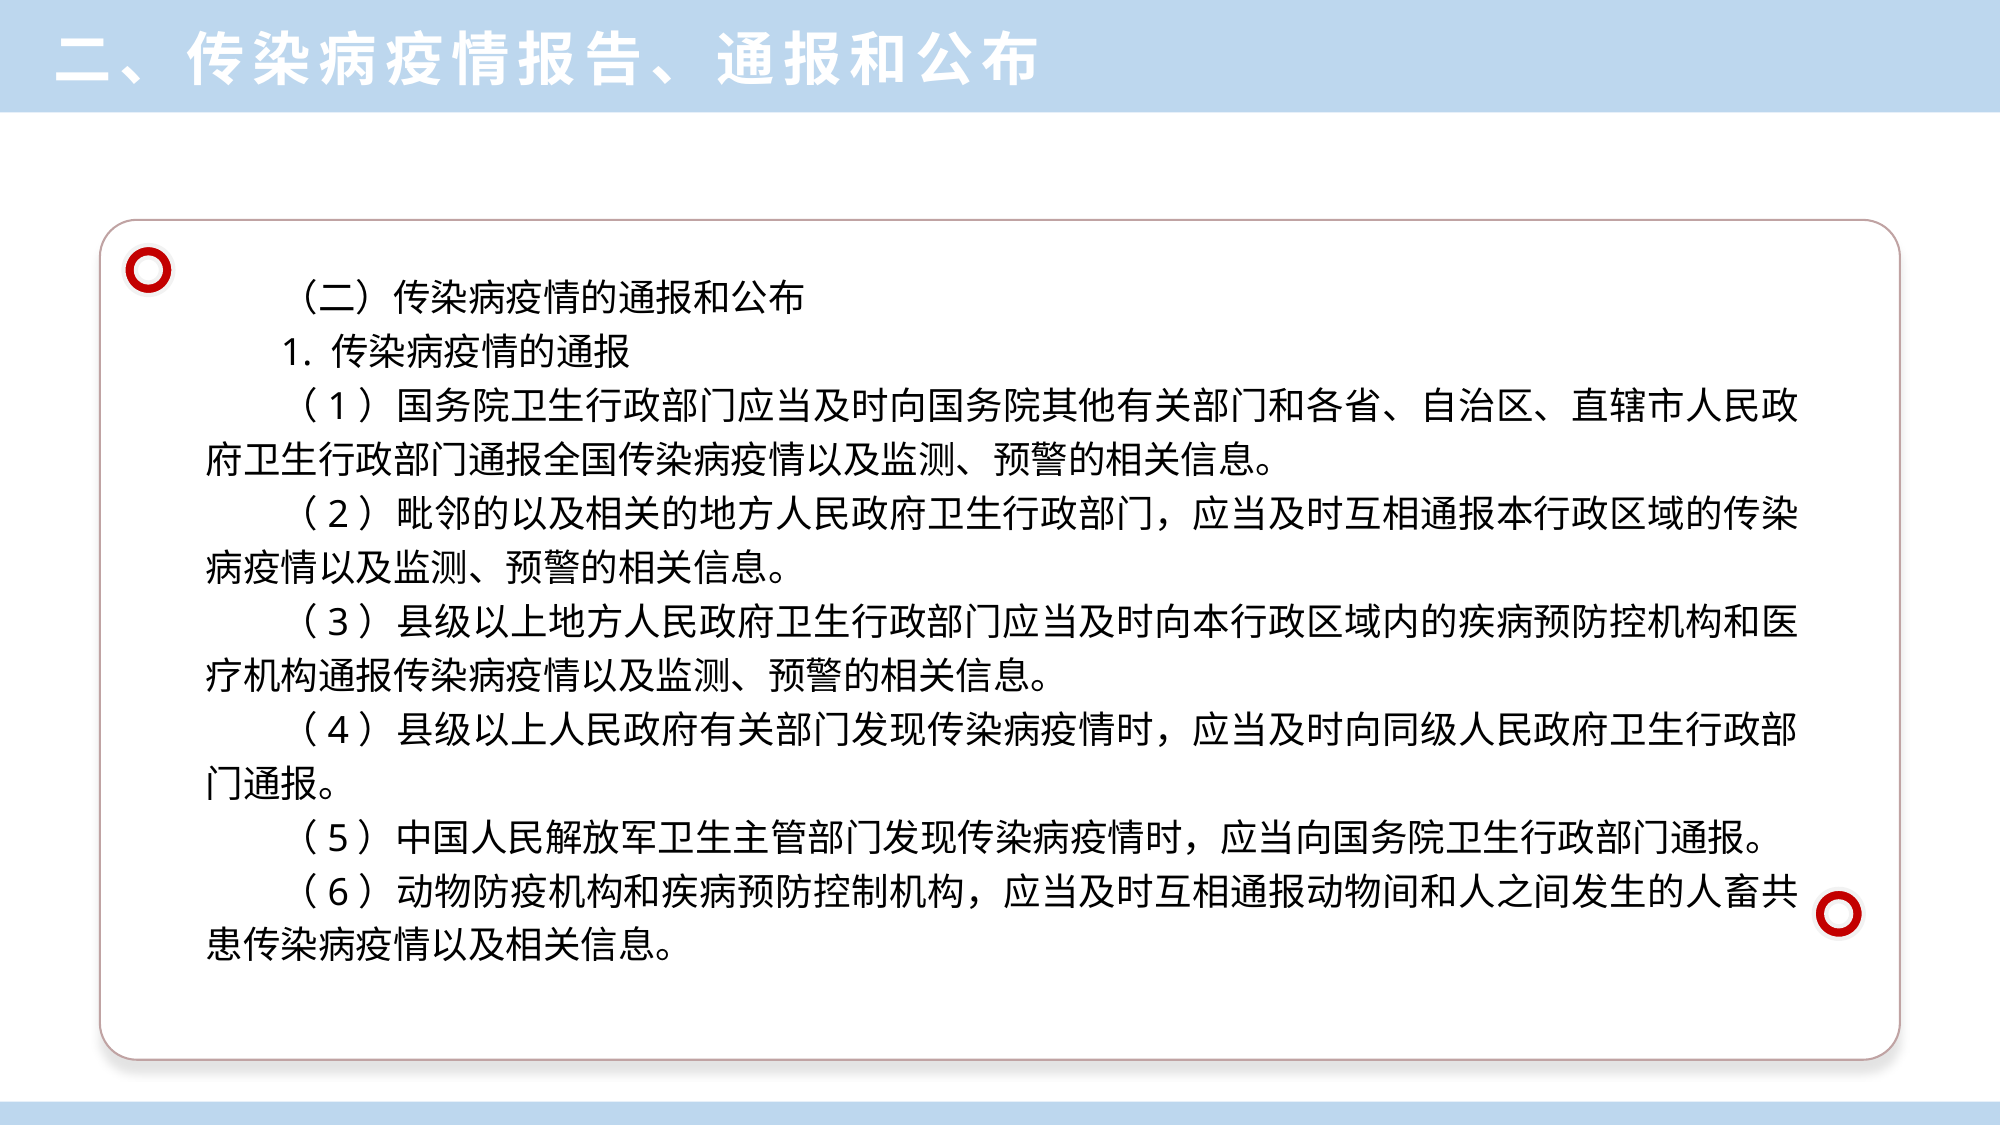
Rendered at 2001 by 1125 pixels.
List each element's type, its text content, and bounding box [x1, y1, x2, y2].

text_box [99, 219, 1900, 1060]
text_box 二、传染病疫情报告、通报和公布 [41, 16, 1053, 98]
